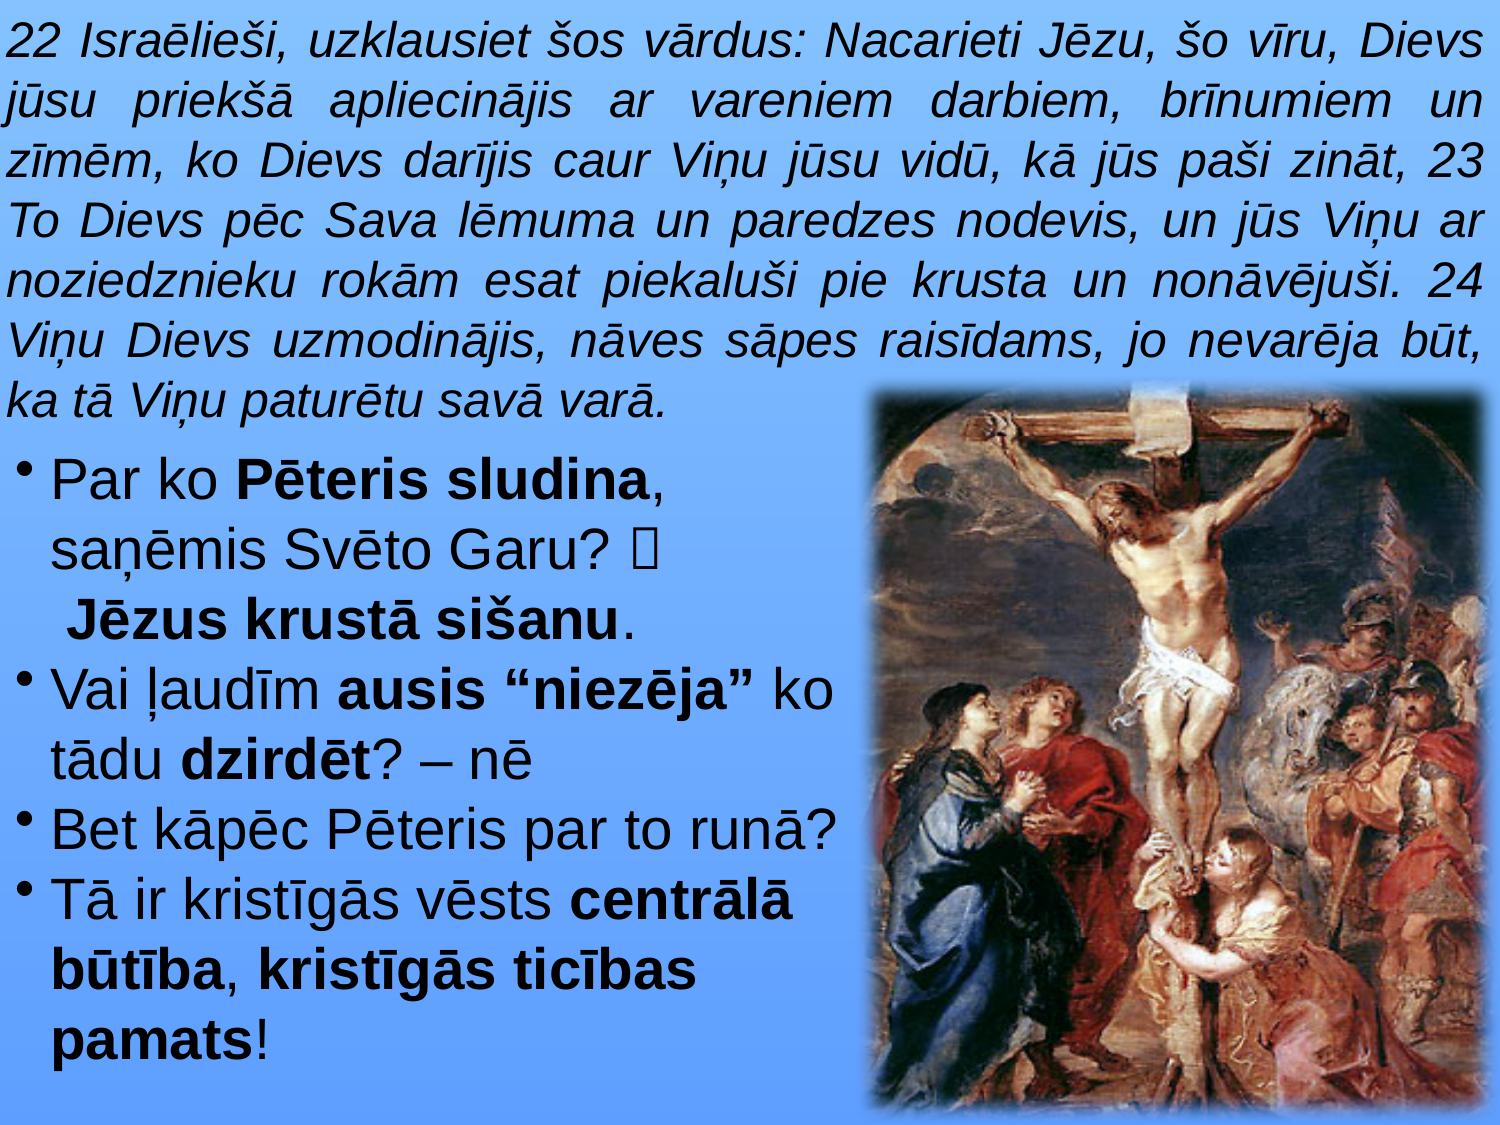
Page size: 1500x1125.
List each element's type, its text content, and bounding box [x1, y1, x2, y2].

text_box Par ko Pēteris sludina, saņēmis Svēto Garu?  Jēzus krustā sišanu. Vai ļaudīm ausis “niezēja” ko tādu dzirdēt? – nē Bet kāpēc Pēteris par to runā? Tā ir kristīgās vēsts centrālā būtība, kristīgās ticības pamats! [0, 433, 850, 1079]
list 22 Israēlieši, uzklausiet šos vārdus: Nacarieti Jēzu, šo vīru, Dievs jūsu priekšā apliecinājis ar vareniem darbiem, brīnumiem un zīmēm, ko Dievs darījis caur Viņu jūsu vidū, kā jūs paši zināt, 23 To Dievs pēc Sava lēmuma un paredzes nodevis, un jūs Viņu ar noziedznieku rokām esat piekaluši pie krusta un nonāvējuši. 24 Viņu Dievs uzmodinājis, nāves sāpes raisīdams, jo nevarēja būt, ka tā Viņu paturētu savā varā. [0, 0, 1500, 198]
picture [855, 374, 1500, 1125]
